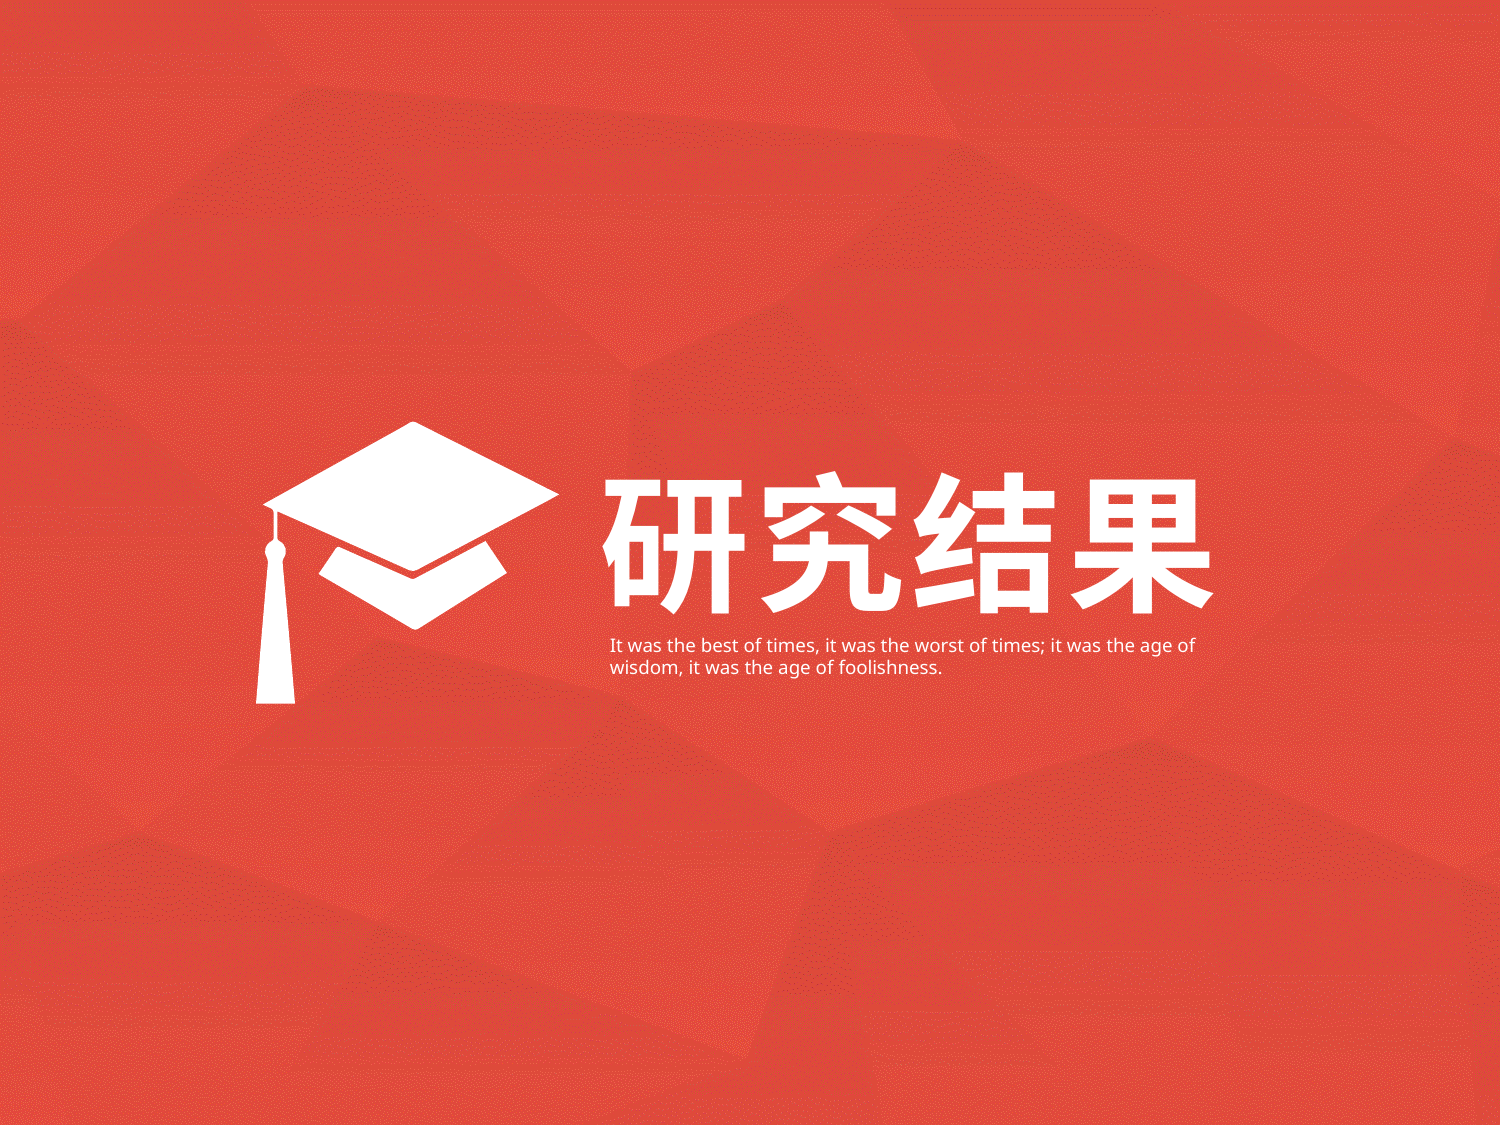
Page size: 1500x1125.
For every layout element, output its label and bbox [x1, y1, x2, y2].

picture [0, 0, 1500, 1125]
text_box [255, 421, 1245, 704]
